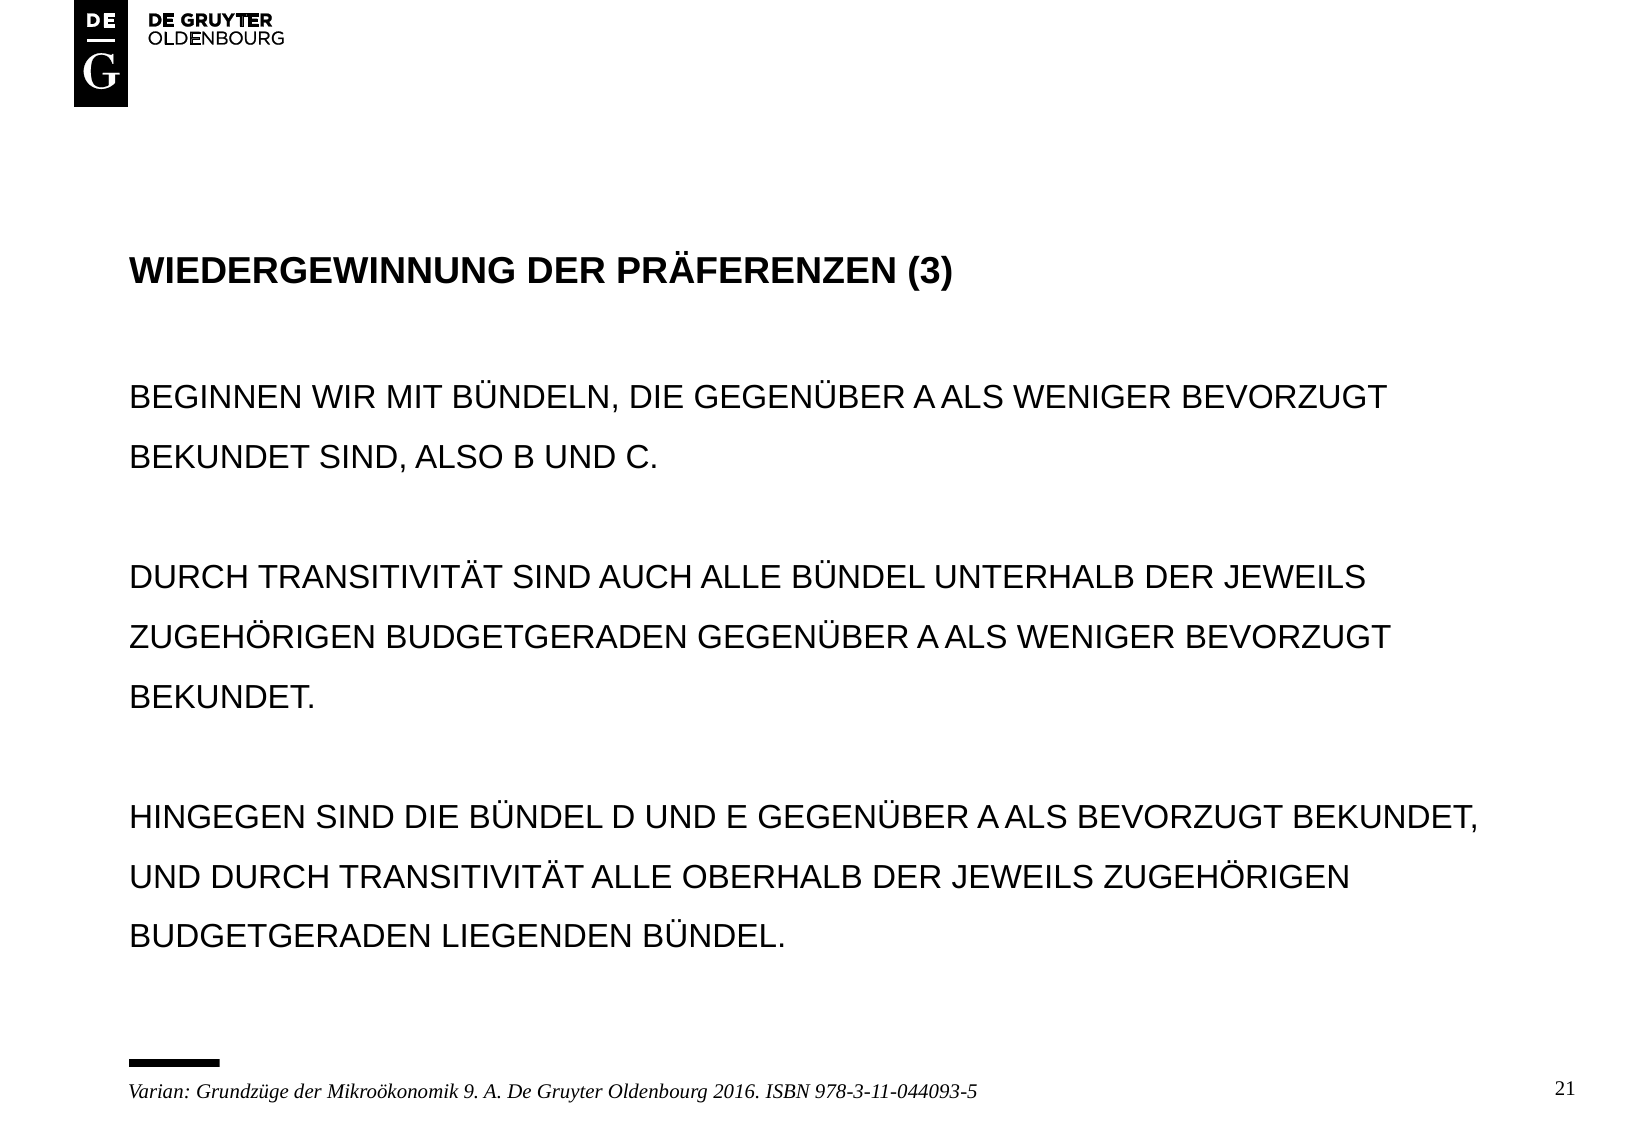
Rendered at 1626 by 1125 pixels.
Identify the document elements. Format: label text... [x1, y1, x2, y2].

title Wiedergewinnung der präferenzen (3) [129, 245, 1556, 328]
slide_number 21 [1554, 1074, 1614, 1104]
list BEGINNEN WIR MIT BÜNDELN, DIE GEGENÜBER A ALS WENIGER BEVORZUGT BEKUNDET SIND, ALSO B UND C. DURCH TRANSITIVITÄT SIND AUCH ALLE BÜNDEL UNTERHALB DER JEWEILS ZUGEHÖRIGEN BUDGETGERADEN GEGENÜBER A ALS WENIGER BEVORZUGT BEKUNDET. HINGEGEN SIND DIE BÜNDEL D UND E GEGENÜBER A ALS BEVORZUGT BEKUNDET, UND DURCH TRANSITIVITÄT ALLE OBERHALB DER JEWEILS ZUGEHÖRIGEN BUDGETGERADEN LIEGENDEN BÜNDEL. [129, 355, 1556, 1018]
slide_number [128, 1077, 1539, 1108]
